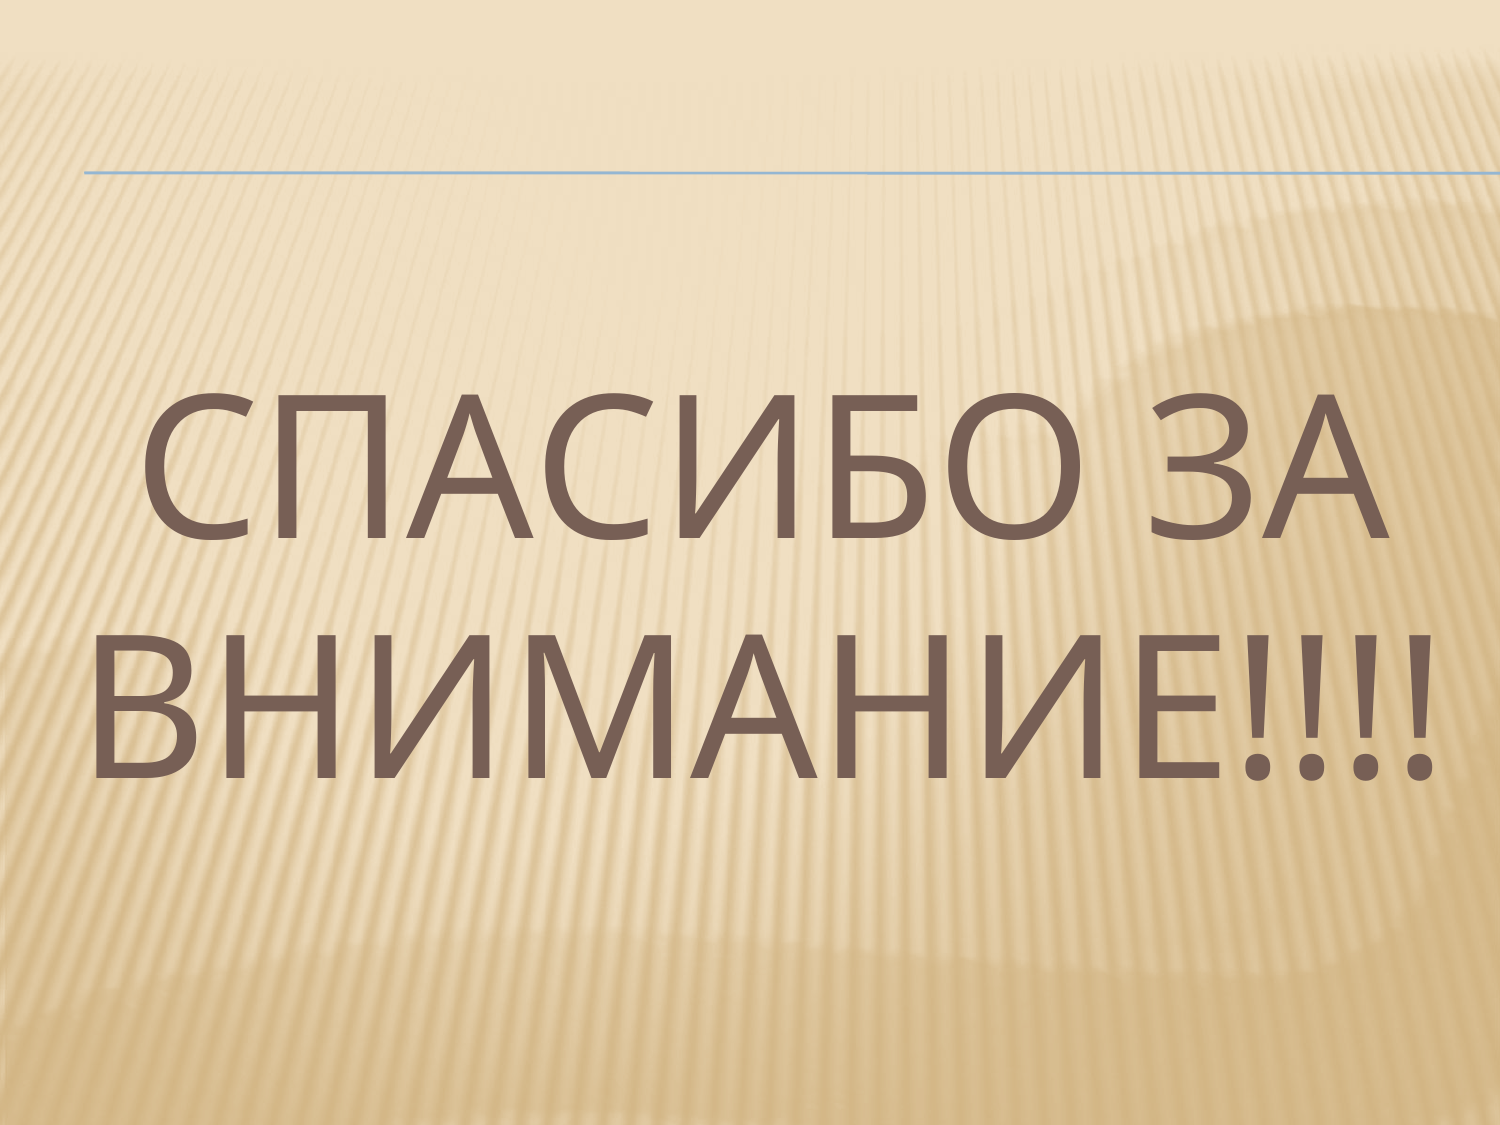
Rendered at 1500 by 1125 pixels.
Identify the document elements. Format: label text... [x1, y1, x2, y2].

title СПАСИБО ЗА ВНИМАНИЕ!!!! [49, 75, 1475, 1083]
